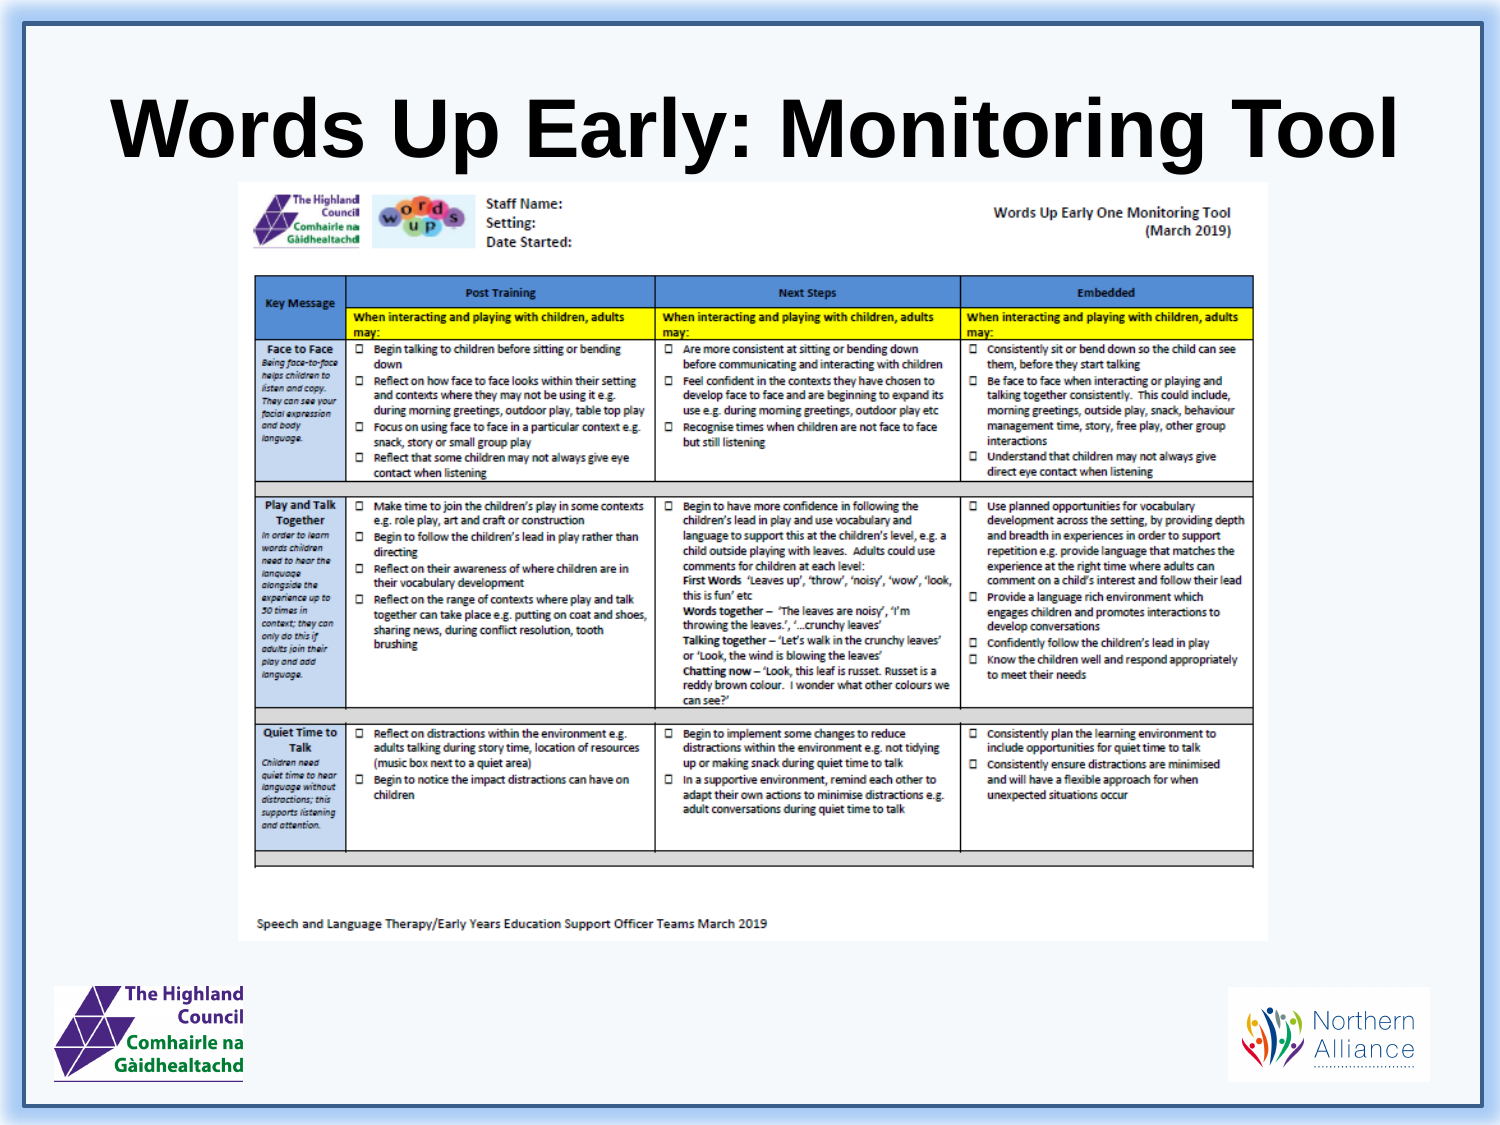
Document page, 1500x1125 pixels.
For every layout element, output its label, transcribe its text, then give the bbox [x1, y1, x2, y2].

text_box [22, 21, 1484, 1108]
picture [1227, 987, 1430, 1082]
picture [54, 986, 243, 1082]
text_box Words Up Early: Monitoring Tool [52, 66, 1459, 182]
picture [238, 182, 1268, 941]
